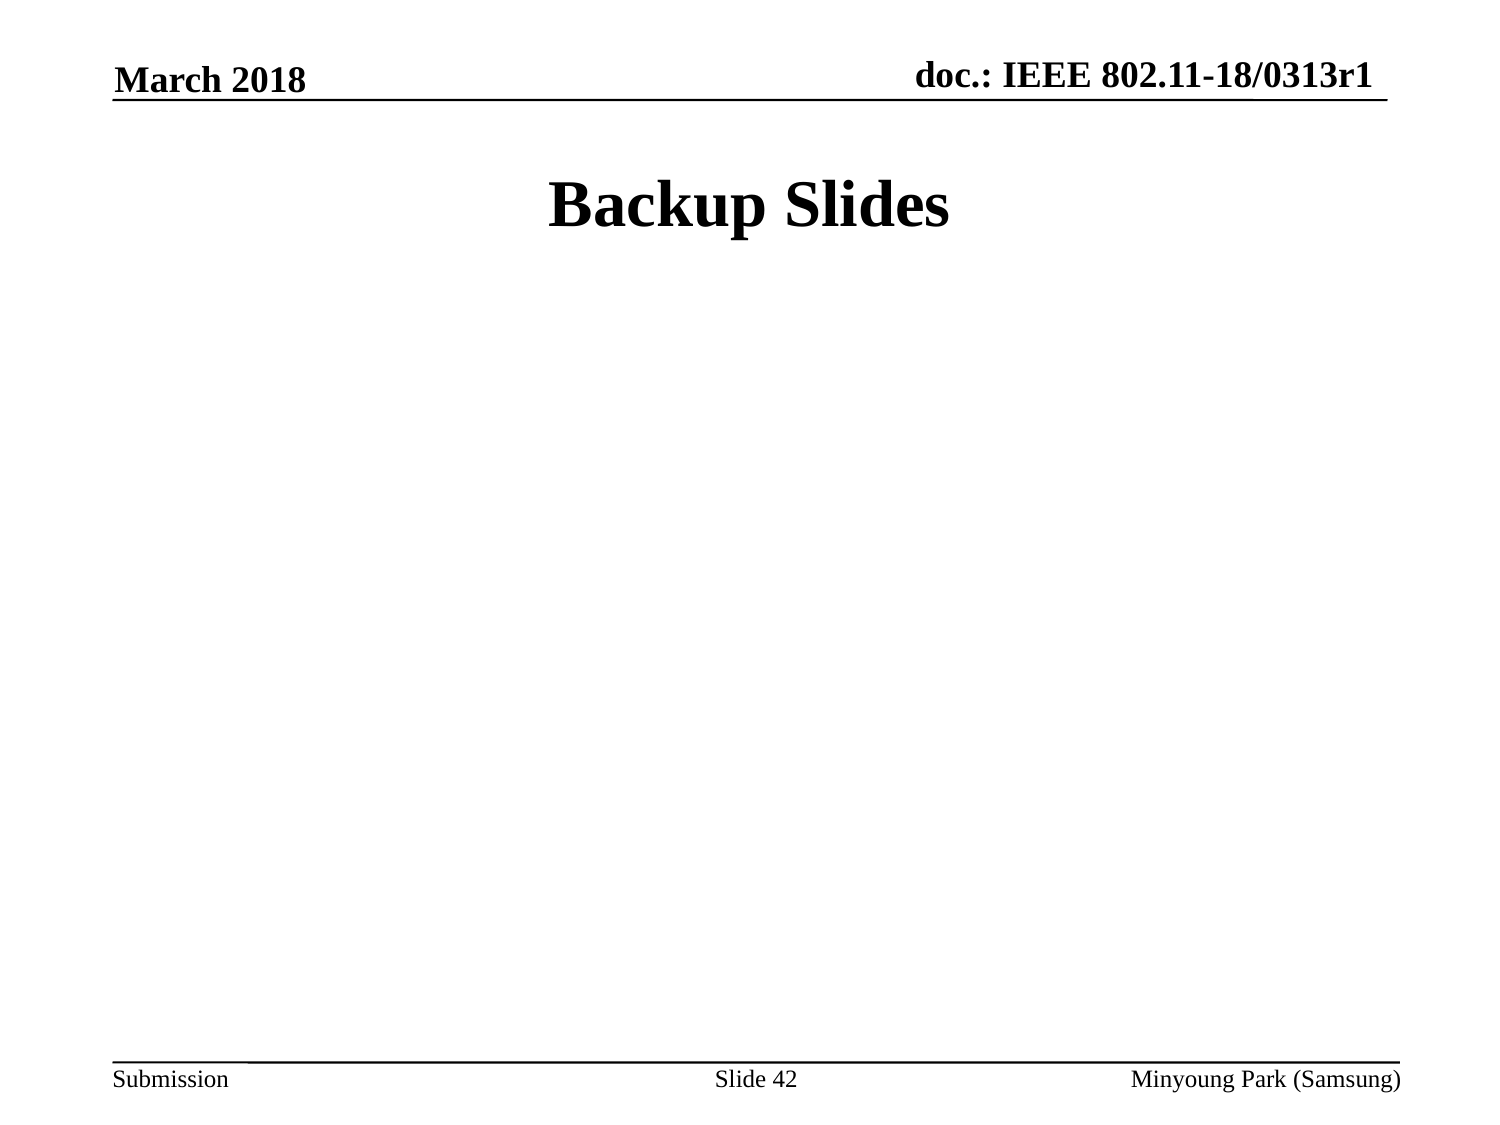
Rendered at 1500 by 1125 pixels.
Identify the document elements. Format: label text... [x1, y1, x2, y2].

footer Minyoung Park (Samsung) [949, 1061, 1402, 1093]
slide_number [114, 54, 335, 101]
slide_number Slide 42 [712, 1061, 800, 1093]
title Backup Slides [112, 112, 1388, 288]
